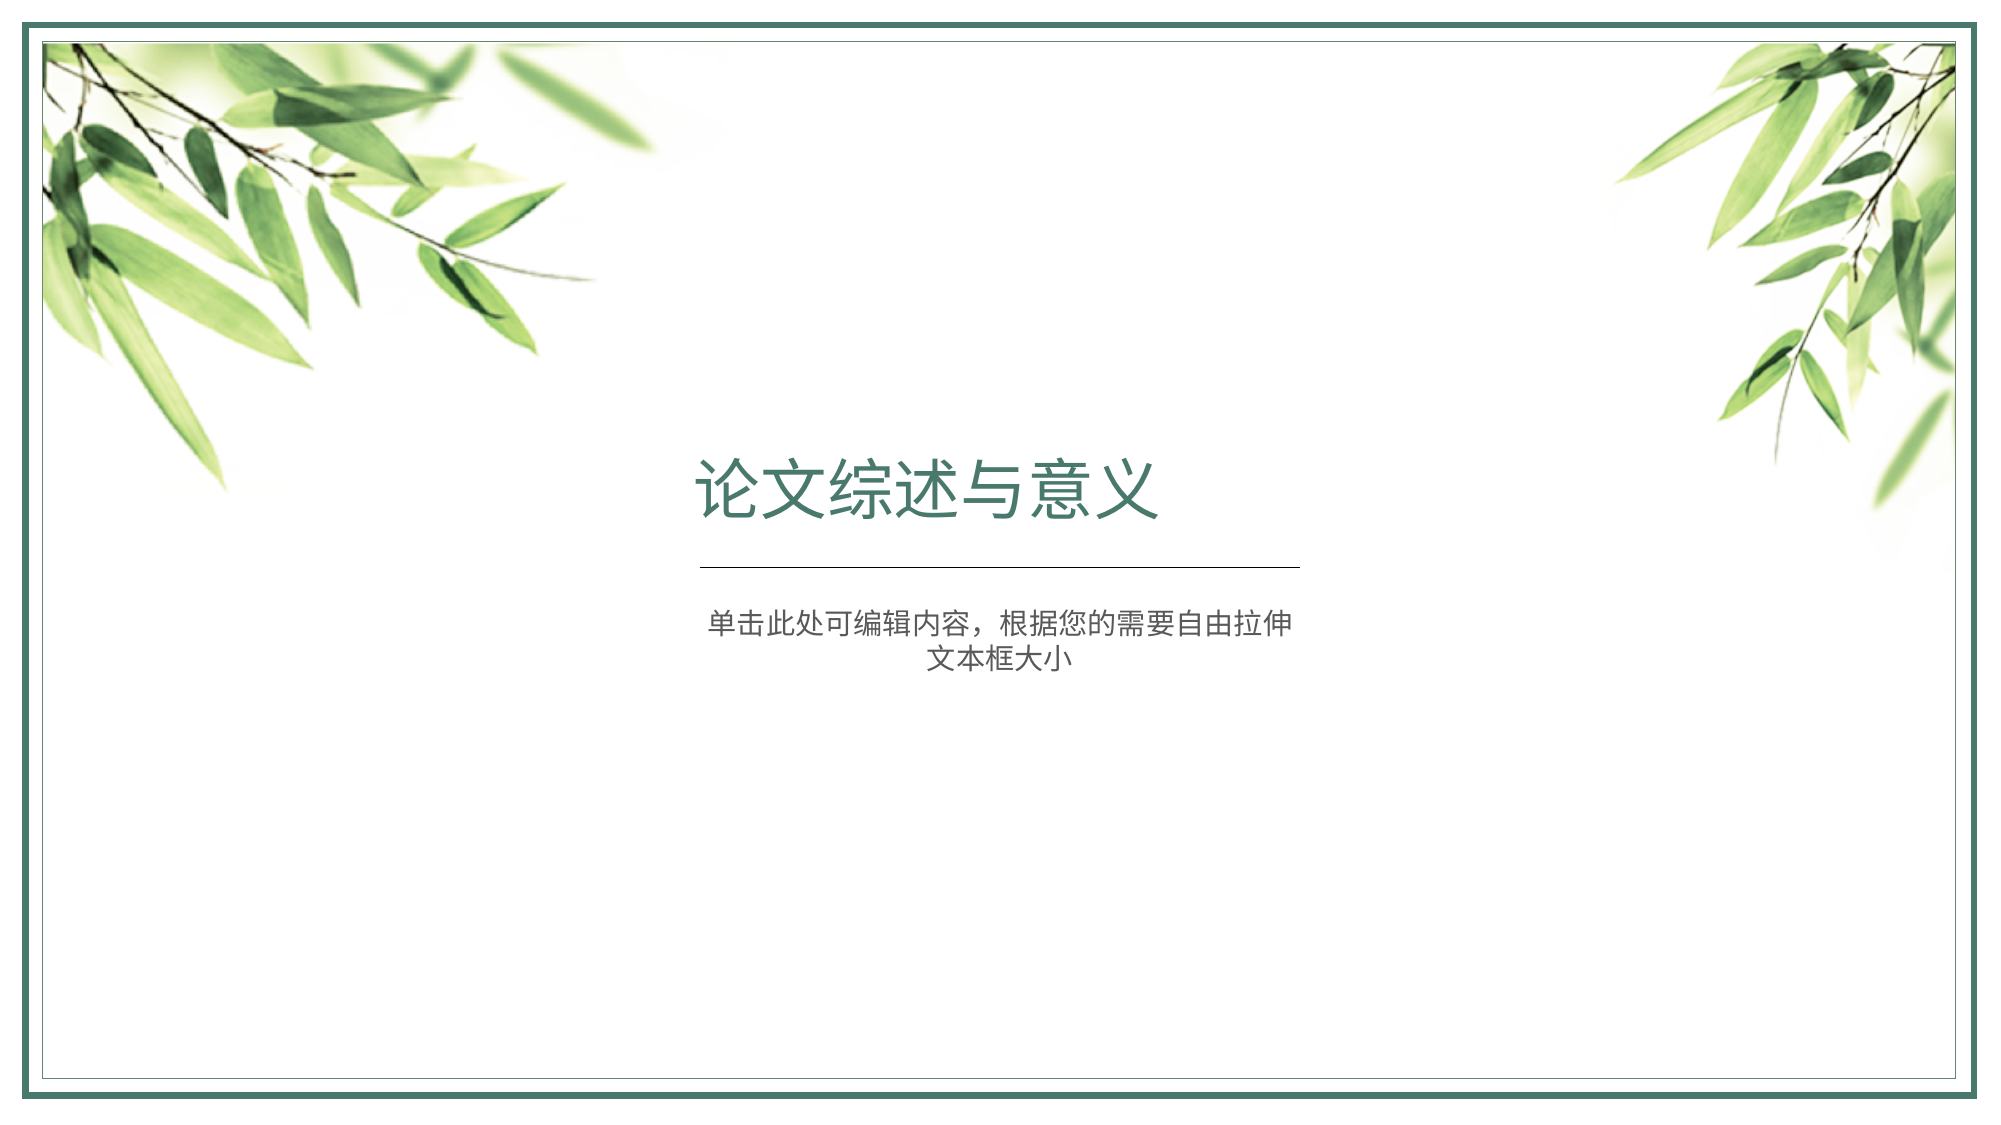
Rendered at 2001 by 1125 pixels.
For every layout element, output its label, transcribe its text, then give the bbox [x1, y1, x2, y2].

text_box 单击此处可编辑内容，根据您的需要自由拉伸文本框大小 [686, 597, 1314, 683]
picture [1516, 41, 1956, 573]
text_box [42, 41, 1956, 1080]
text_box [25, 24, 1975, 1097]
text_box 论文综述与意义 [678, 440, 1322, 536]
picture [42, 0, 728, 674]
